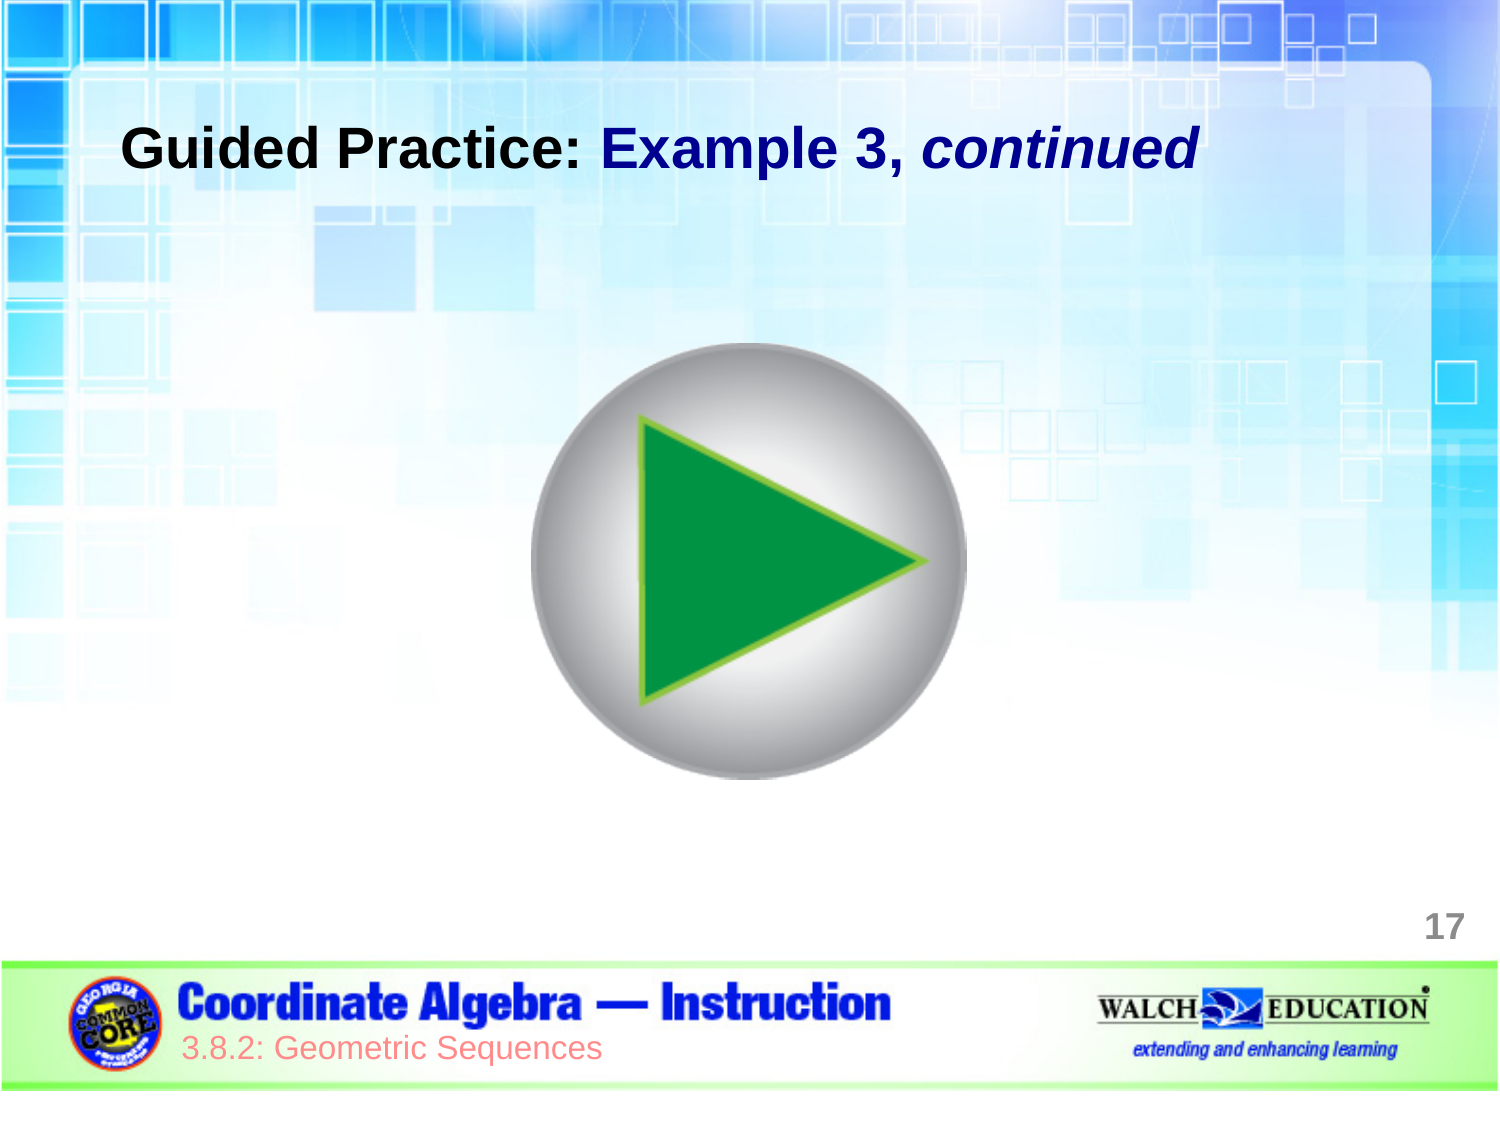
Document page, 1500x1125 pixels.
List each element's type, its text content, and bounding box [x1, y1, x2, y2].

slide_number 17 [1361, 901, 1481, 949]
picture [1, 0, 1500, 1091]
text_box Guided Practice: Example 3, continued [105, 103, 1394, 925]
footer 3.8.2: Geometric Sequences [166, 1024, 1080, 1069]
